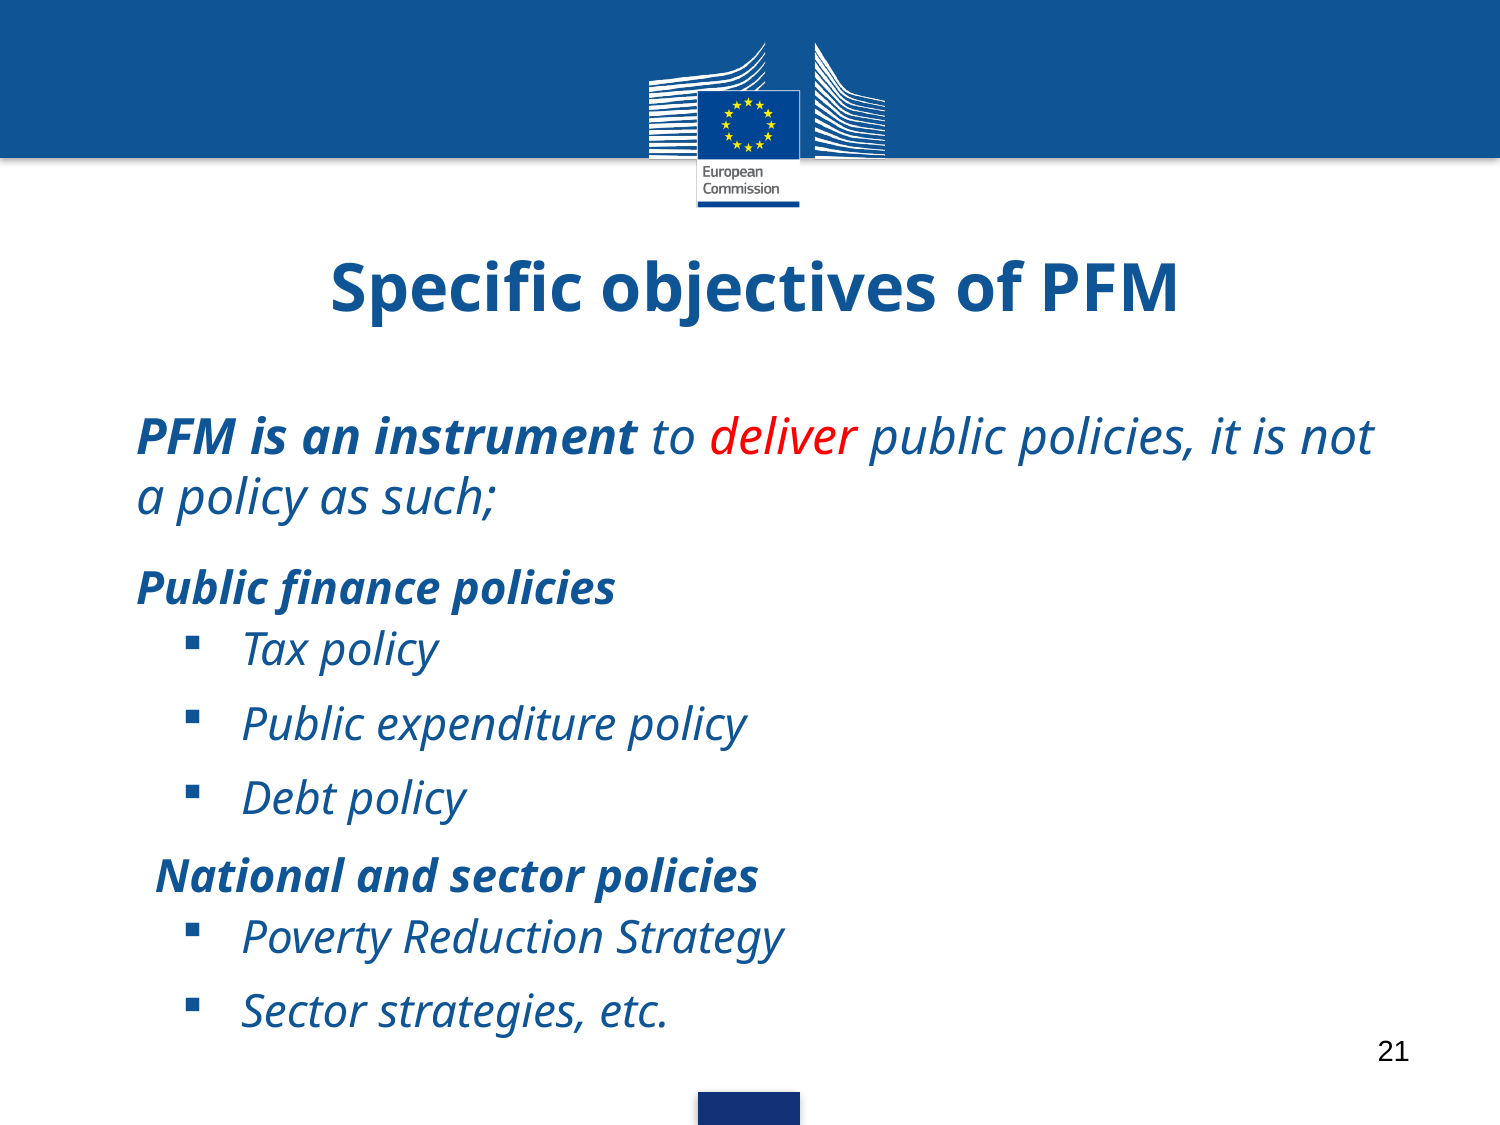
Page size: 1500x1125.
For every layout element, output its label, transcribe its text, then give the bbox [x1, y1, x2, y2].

picture [649, 42, 885, 208]
list PFM is an instrument to deliver public policies, it is not a policy as such; Public finance policies Tax policy Public expenditure policy Debt policy National and sector policies Poverty Reduction Strategy Sector strategies, etc. [64, 396, 1416, 1059]
title Specific objectives of PFM [29, 231, 1425, 339]
slide_number 21 [1074, 1024, 1426, 1103]
